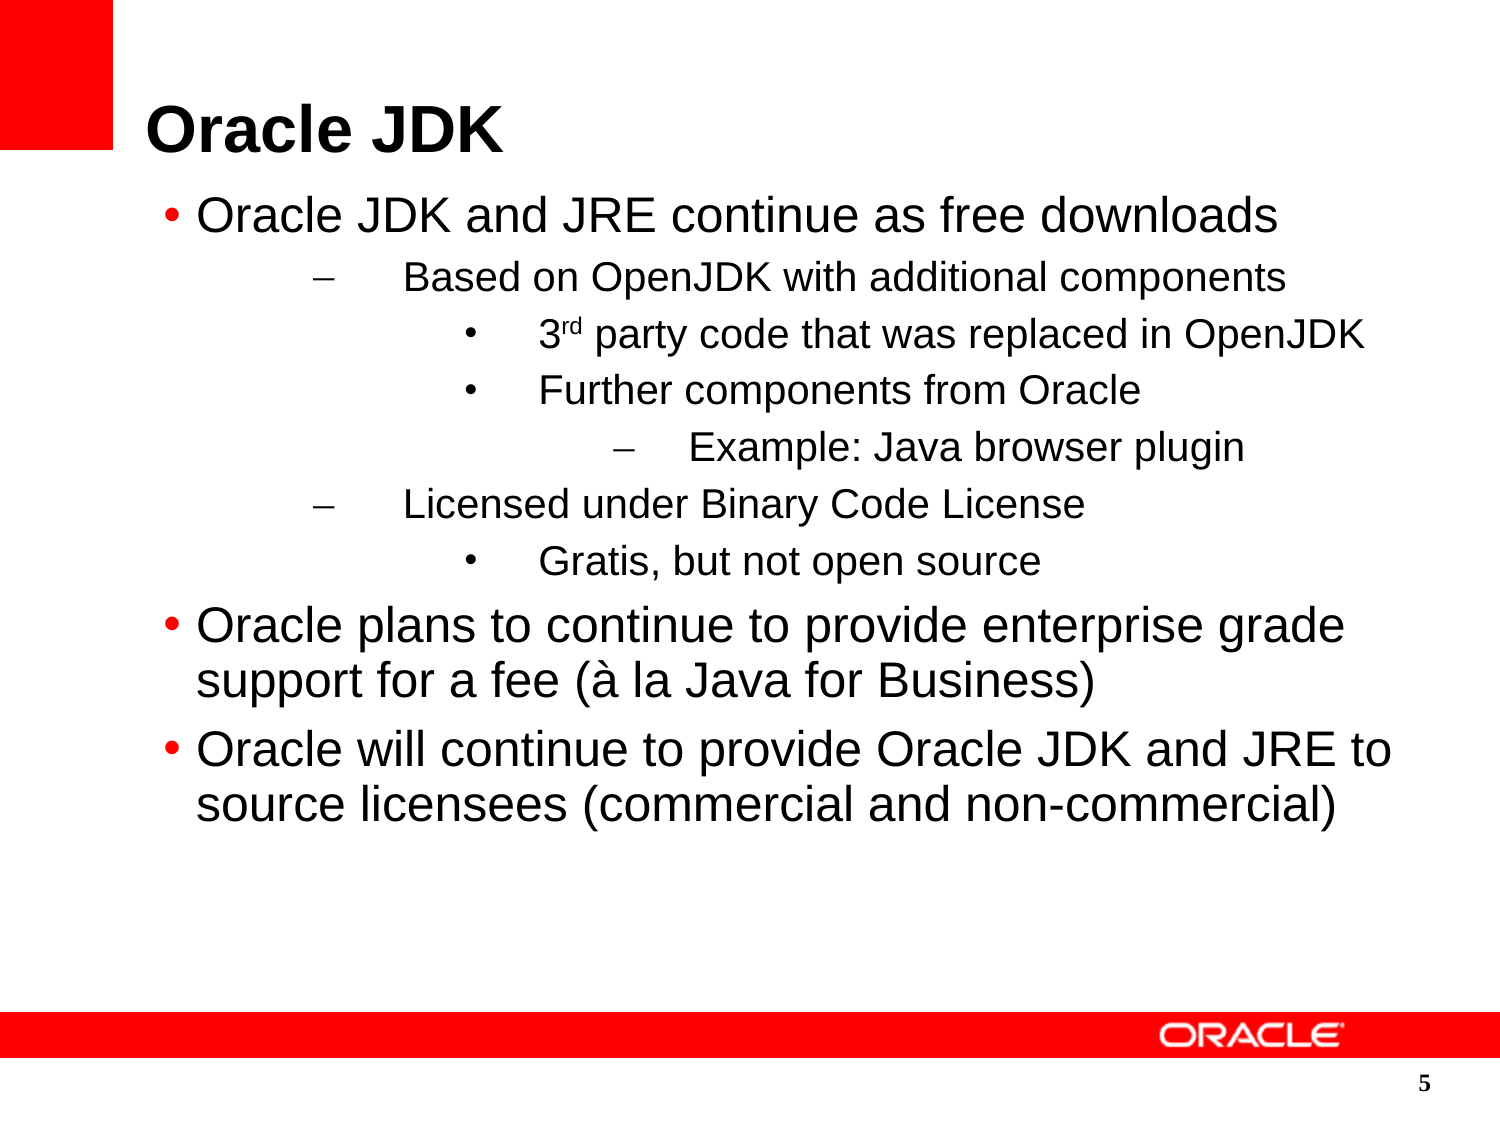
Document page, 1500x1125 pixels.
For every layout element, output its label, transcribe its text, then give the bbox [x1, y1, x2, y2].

picture [0, 0, 113, 150]
text_box Oracle JDK [145, 88, 1390, 249]
text_box Oracle JDK and JRE continue as free downloads Based on OpenJDK with additional components 3rd party code that was replaced in OpenJDK Further components from Oracle Example: Java browser plugin Licensed under Binary Code License Gratis, but not open source Oracle plans to continue to provide enterprise grade support for a fee (à la Java for Business) Oracle will continue to provide Oracle JDK and JRE to source licensees (commercial and non-commercial) [163, 184, 1400, 974]
